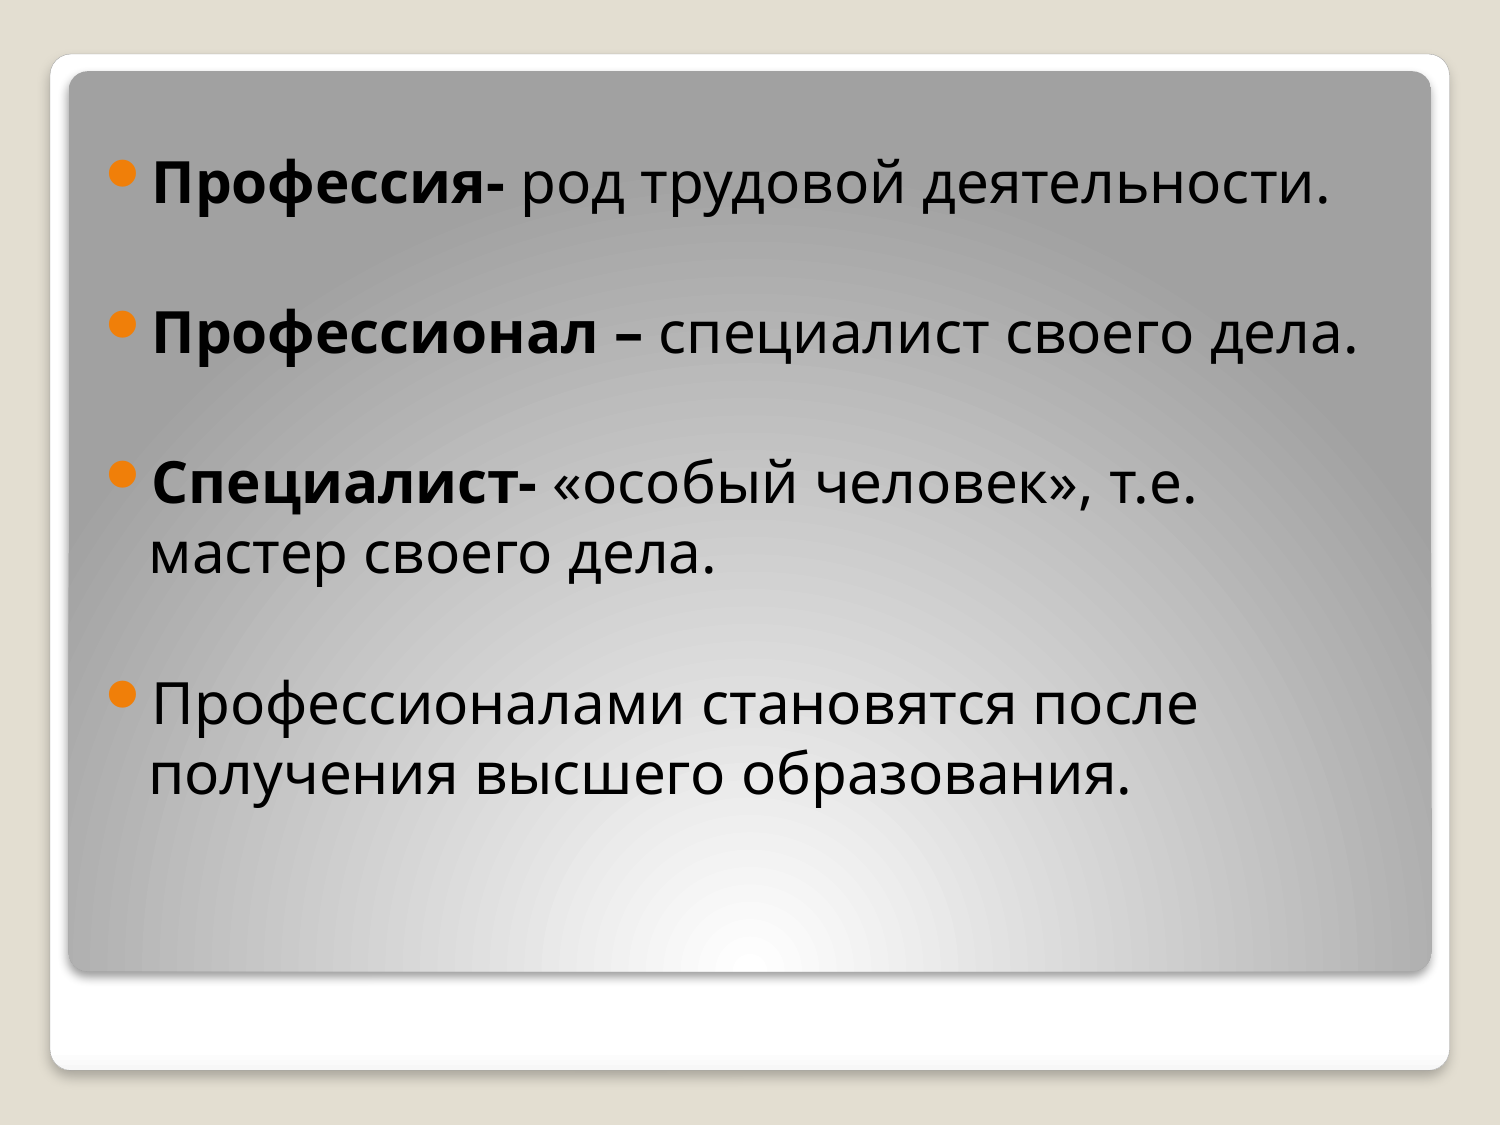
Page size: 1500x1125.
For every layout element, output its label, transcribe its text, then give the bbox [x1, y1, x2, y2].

list Профессия- род трудовой деятельности. Профессионал – специалист своего дела. Специалист- «особый человек», т.е. мастер своего дела. Профессионалами становятся после получения высшего образования. [75, 54, 1425, 1005]
